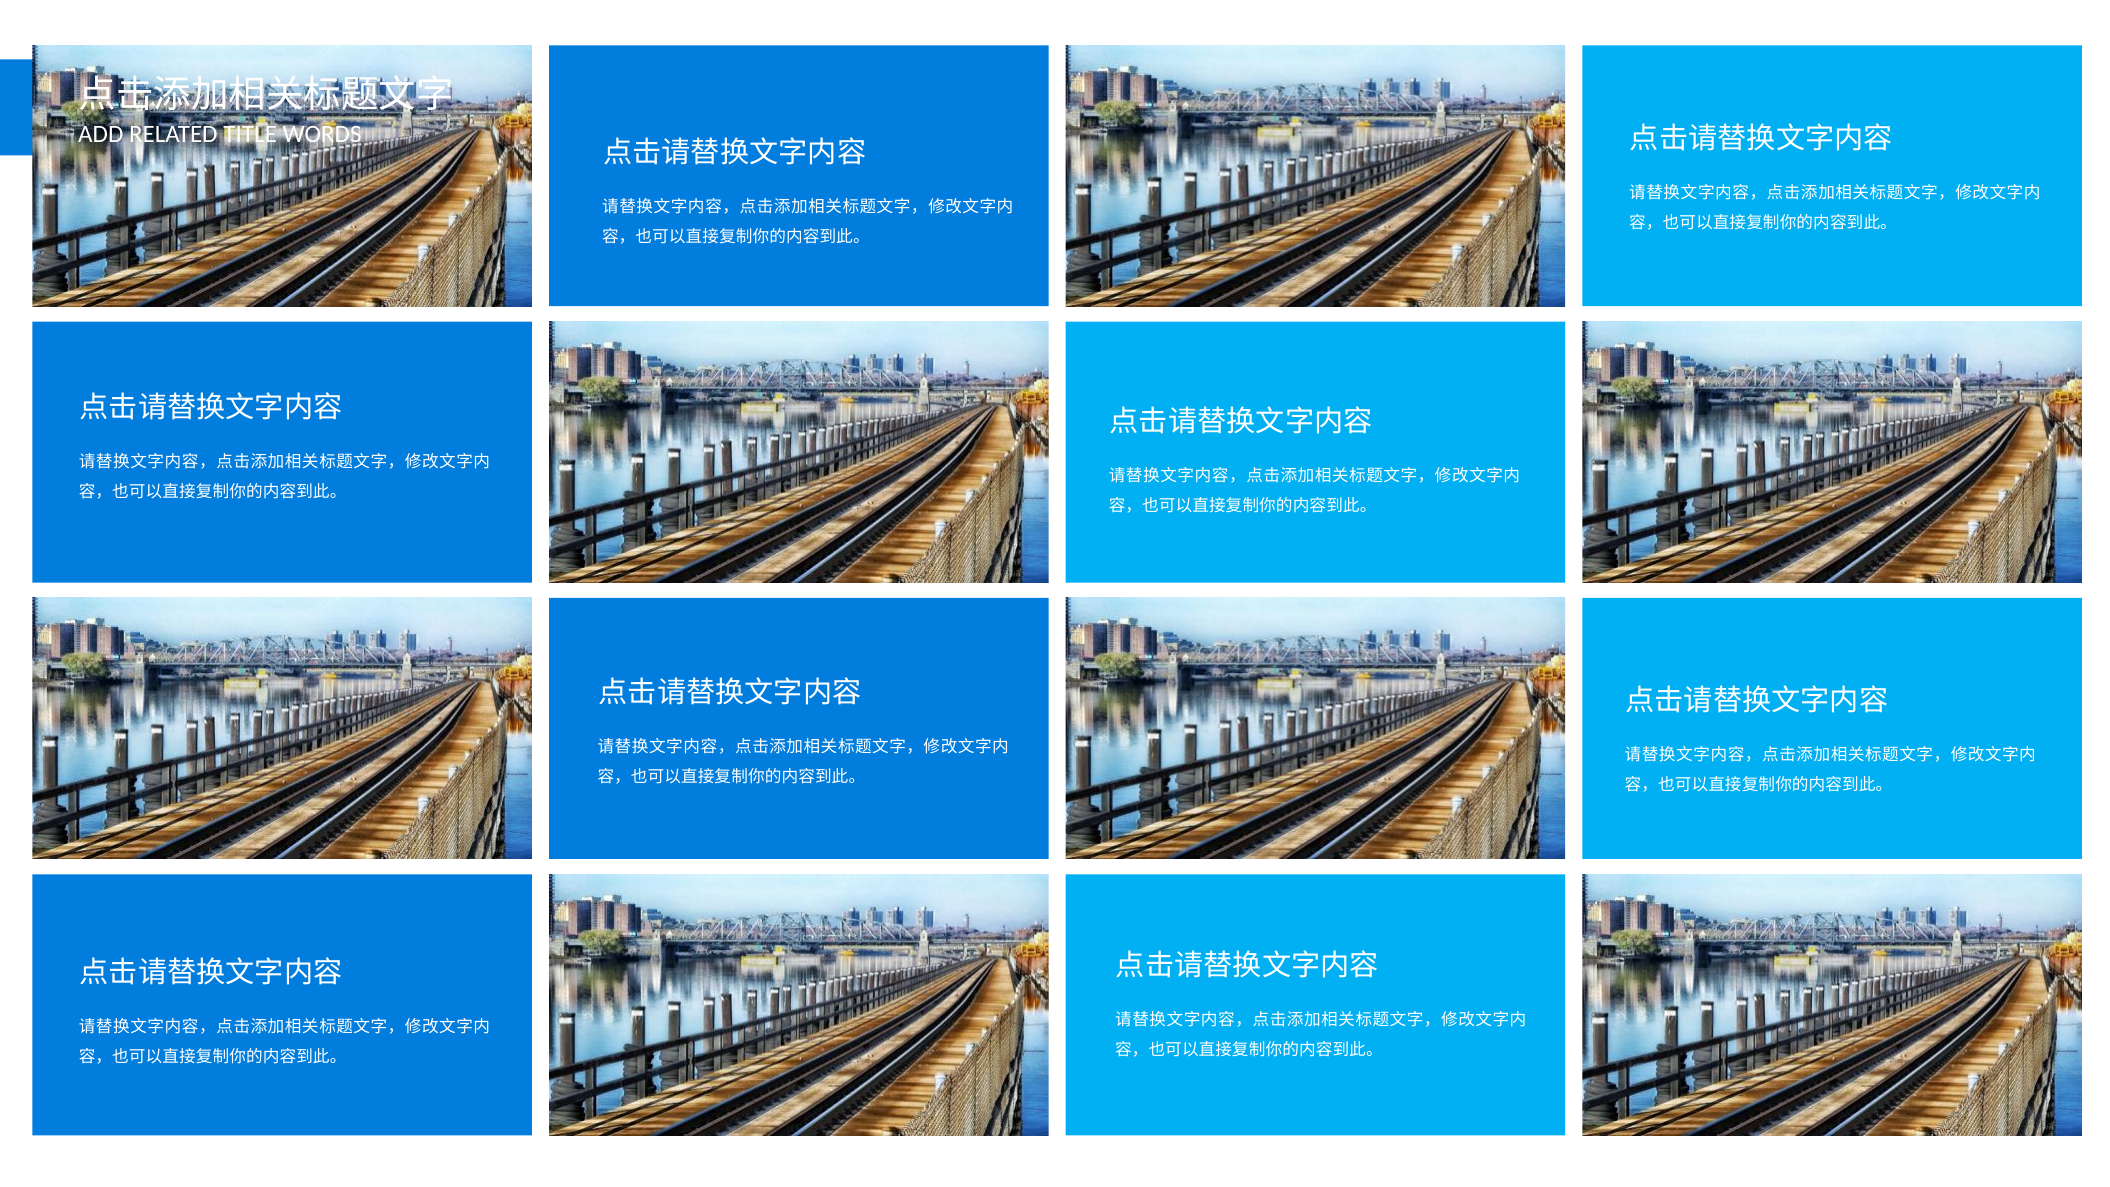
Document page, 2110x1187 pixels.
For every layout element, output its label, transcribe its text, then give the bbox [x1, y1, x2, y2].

text_box 请替换文字内容，点击添加相关标题文字，修改文字内容，也可以直接复制你的内容到此。 [62, 433, 507, 510]
text_box 请替换文字内容，点击添加相关标题文字，修改文字内容，也可以直接复制你的内容到此。 [581, 717, 1026, 794]
text_box 点击请替换文字内容 [1099, 937, 1396, 989]
text_box 请替换文字内容，点击添加相关标题文字，修改文字内容，也可以直接复制你的内容到此。 [1098, 990, 1544, 1067]
text_box [1065, 45, 1566, 307]
text_box [549, 321, 1049, 583]
text_box [549, 45, 1049, 307]
text_box [1065, 874, 1566, 1136]
text_box 请替换文字内容，点击添加相关标题文字，修改文字内容，也可以直接复制你的内容到此。 [62, 997, 507, 1075]
text_box [1582, 321, 2082, 583]
text_box 点击请替换文字内容 [1609, 672, 1906, 725]
text_box [1065, 597, 1566, 859]
text_box 请替换文字内容，点击添加相关标题文字，修改文字内容，也可以直接复制你的内容到此。 [1092, 446, 1538, 524]
text_box [1582, 45, 2082, 307]
text_box 请替换文字内容，点击添加相关标题文字，修改文字内容，也可以直接复制你的内容到此。 [585, 177, 1031, 254]
text_box [32, 45, 532, 307]
text_box 点击请替换文字内容 [63, 945, 360, 997]
text_box 请替换文字内容，点击添加相关标题文字，修改文字内容，也可以直接复制你的内容到此。 [1612, 163, 2058, 240]
text_box [549, 597, 1049, 859]
text_box ADD RELATED TITLE WORDS [62, 109, 379, 156]
text_box 请替换文字内容，点击添加相关标题文字，修改文字内容，也可以直接复制你的内容到此。 [1608, 725, 2053, 802]
text_box [32, 321, 532, 583]
text_box 点击请替换文字内容 [1093, 394, 1390, 446]
text_box [32, 597, 532, 859]
text_box [1065, 321, 1566, 583]
text_box [1582, 874, 2082, 1136]
text_box [549, 874, 1049, 1136]
text_box 点击请替换文字内容 [582, 665, 879, 717]
text_box [1582, 597, 2082, 859]
text_box [32, 874, 532, 1136]
text_box 点击请替换文字内容 [1613, 111, 1910, 163]
text_box 点击添加相关标题文字 [62, 61, 470, 123]
text_box 点击请替换文字内容 [586, 124, 883, 177]
text_box 点击请替换文字内容 [63, 380, 360, 432]
